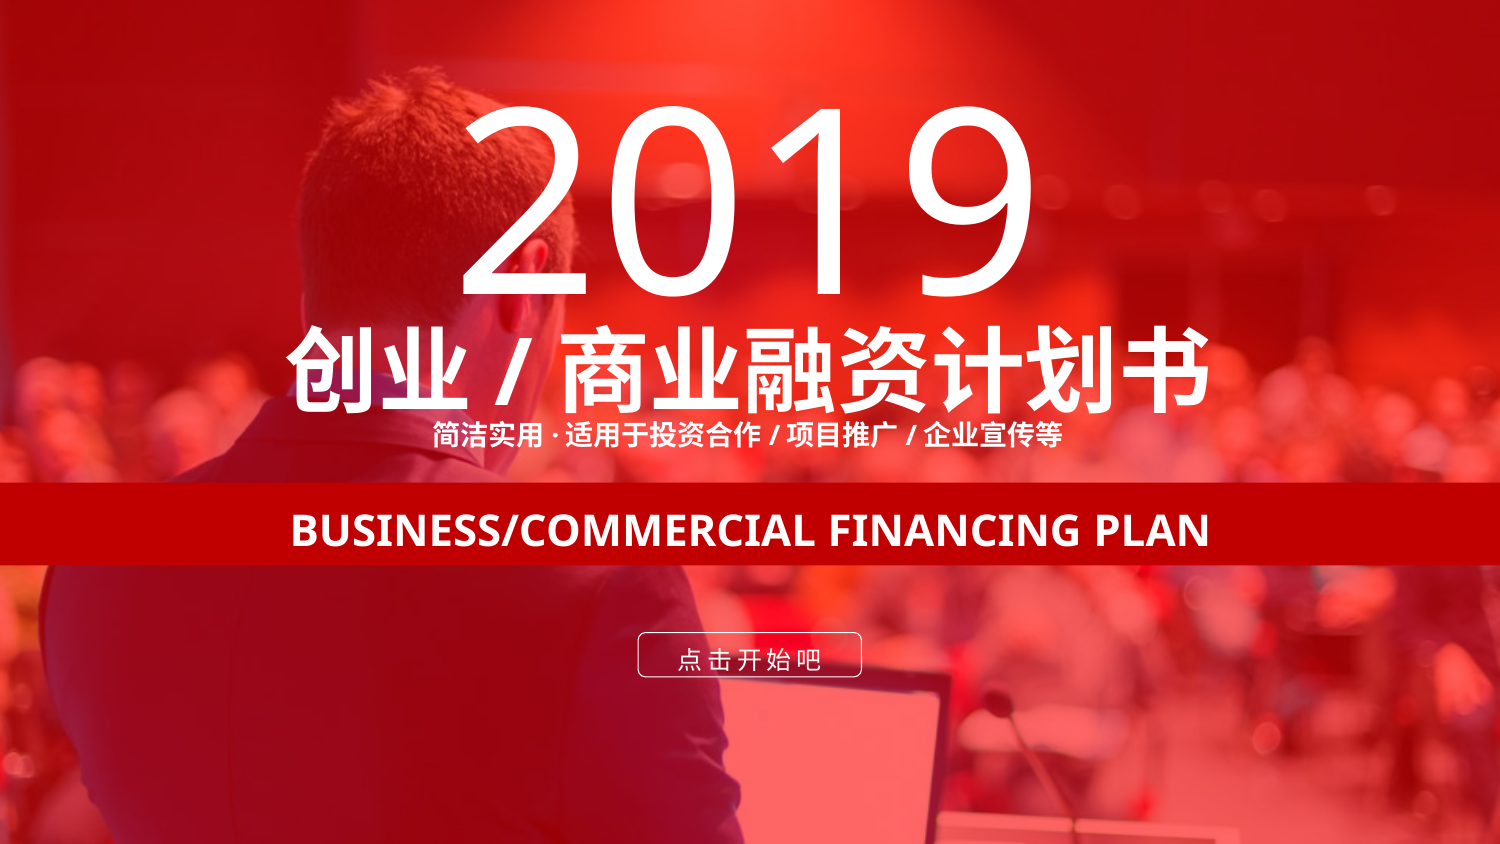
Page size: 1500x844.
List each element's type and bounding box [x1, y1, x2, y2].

picture [0, 0, 1500, 844]
text_box [636, 632, 864, 683]
